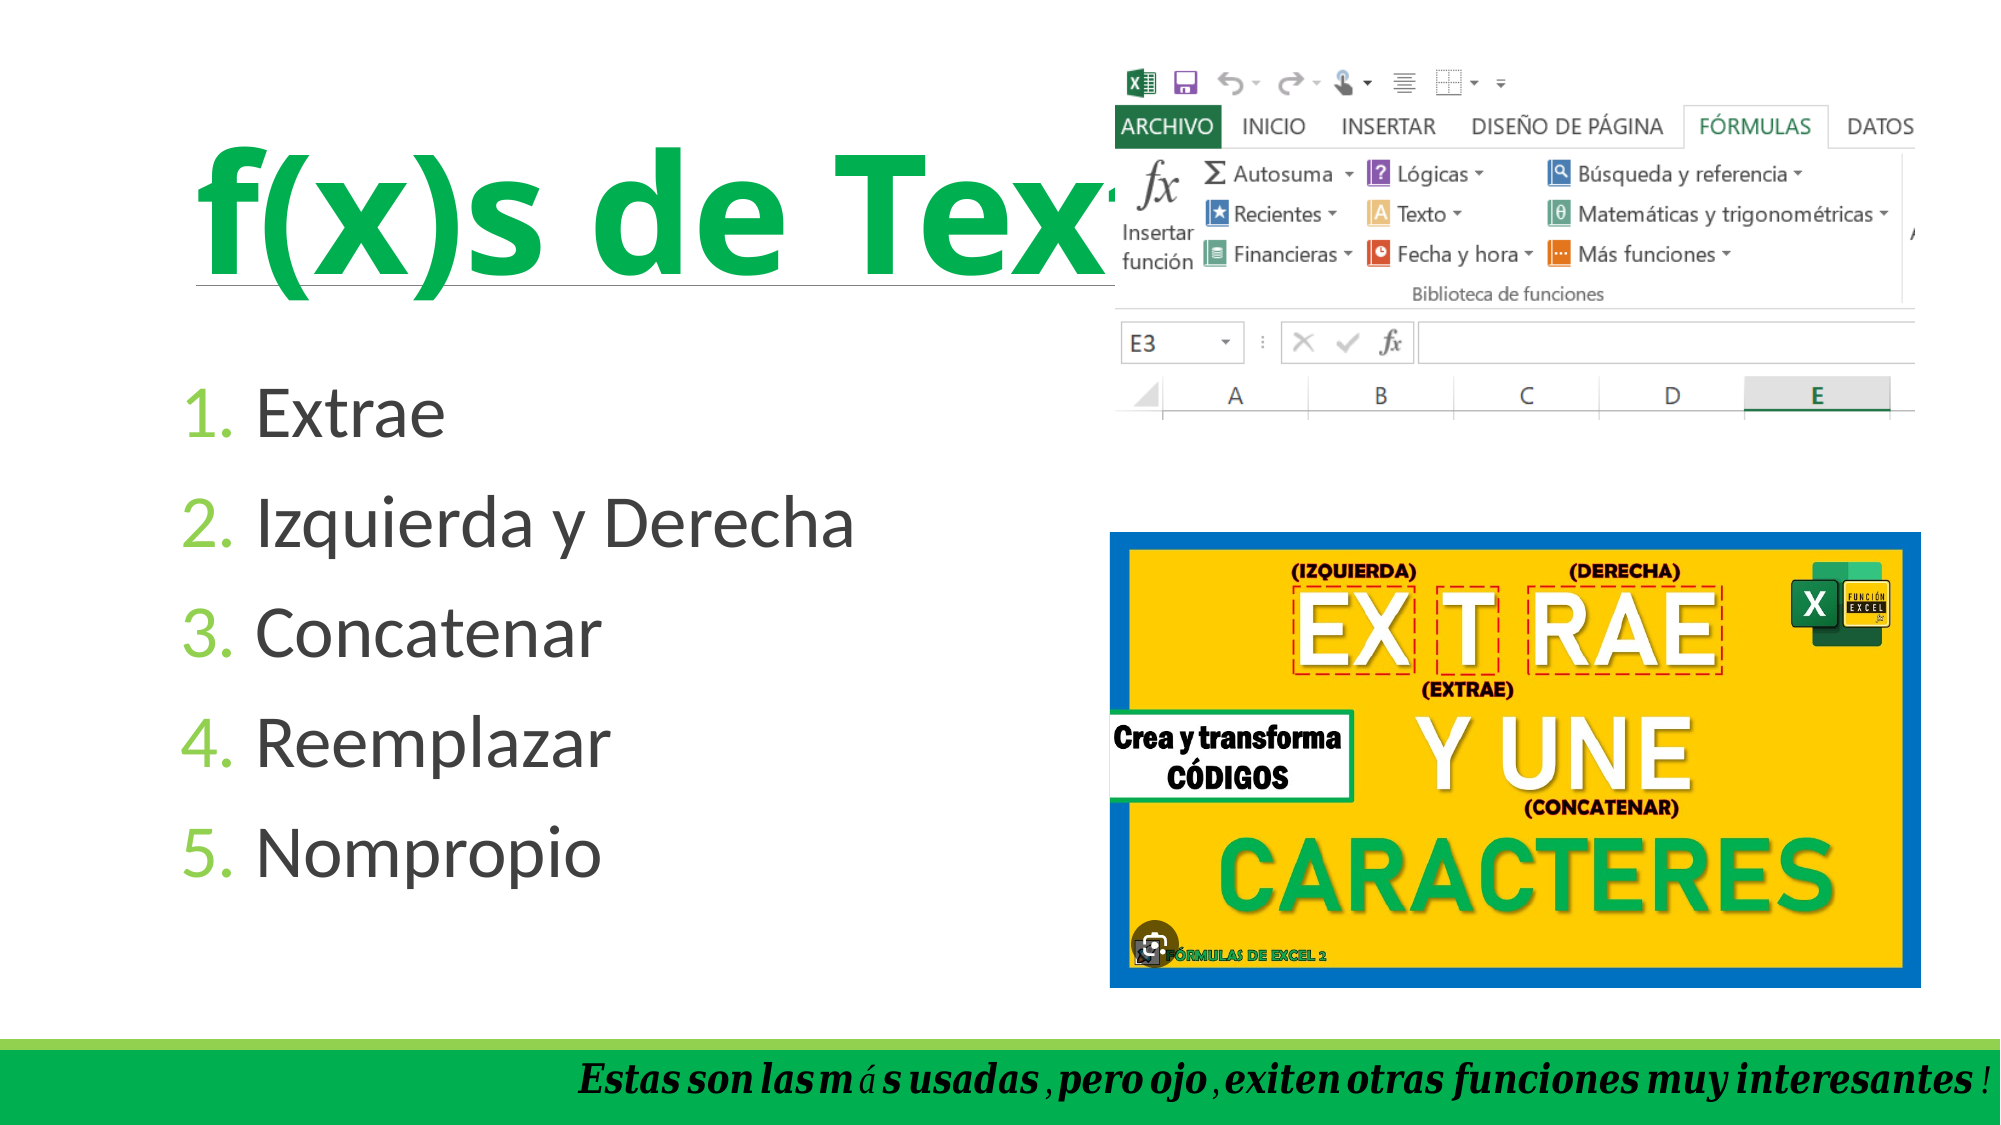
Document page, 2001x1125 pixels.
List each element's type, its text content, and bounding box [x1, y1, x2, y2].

title f(x)s de Texto [180, 78, 1112, 317]
list Extrae Izquierda y Derecha Concatenar Reemplazar Nompropio [180, 365, 1934, 914]
picture [1109, 531, 1921, 989]
picture [1115, 65, 1916, 420]
